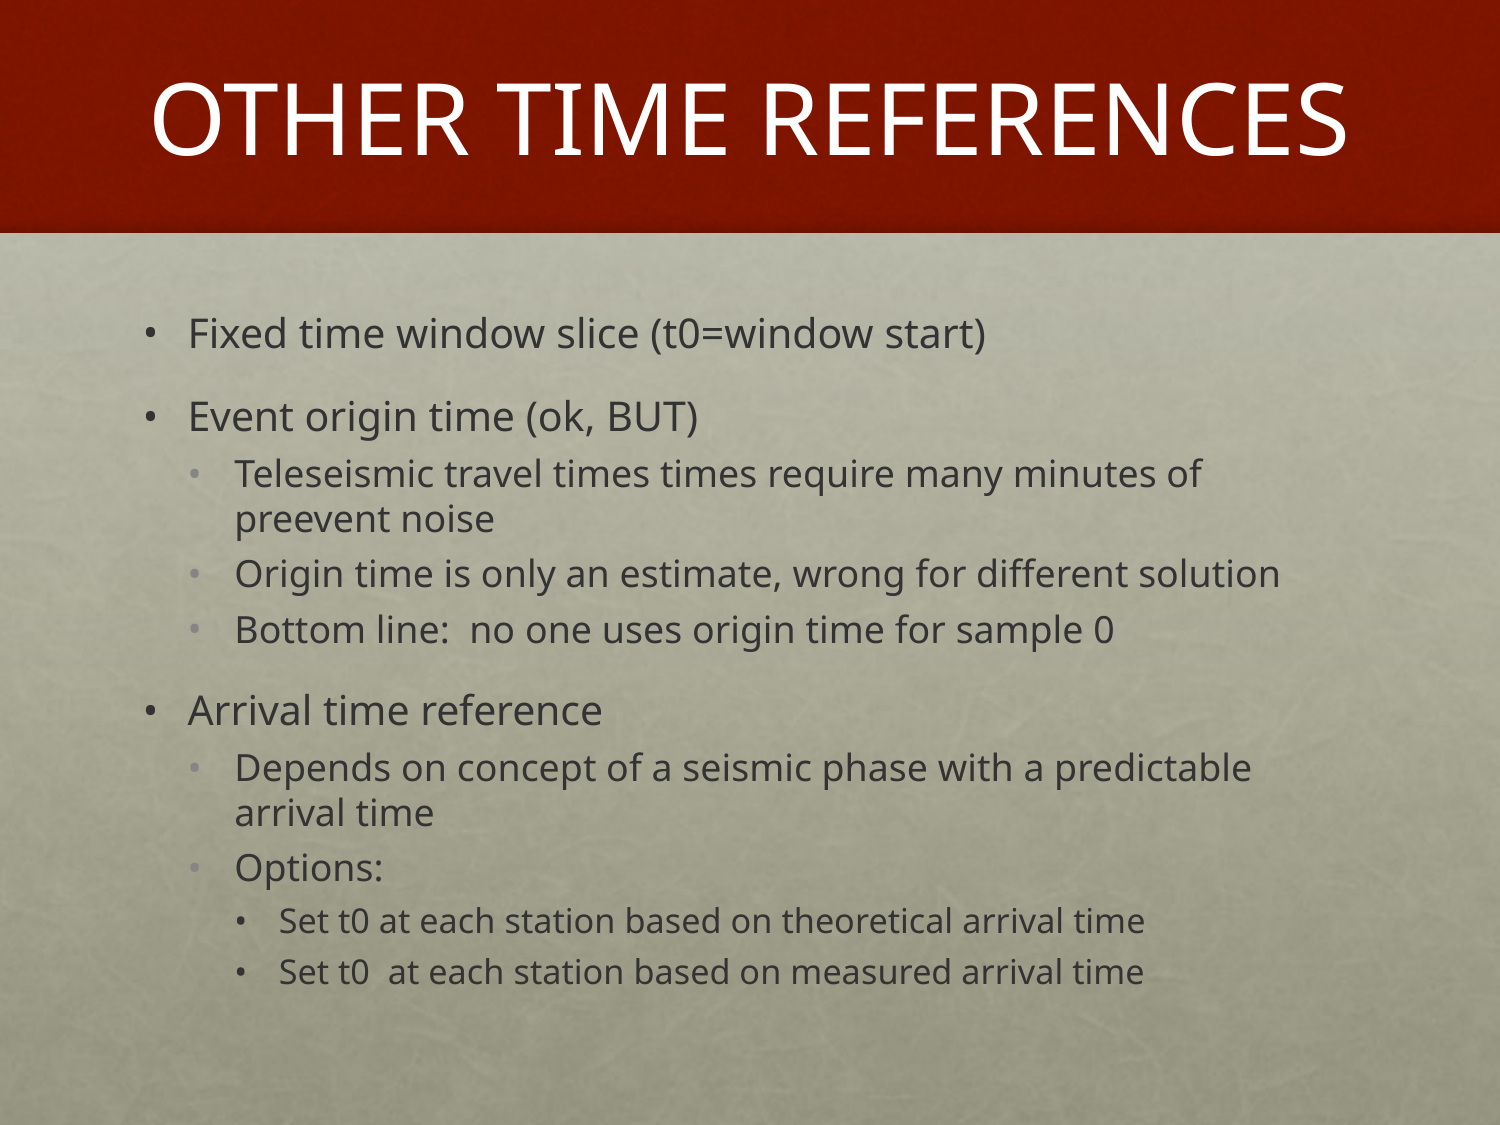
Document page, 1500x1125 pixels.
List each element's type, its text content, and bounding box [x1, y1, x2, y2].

list Fixed time window slice (t0=window start) Event origin time (ok, BUT) Teleseismic travel times times require many minutes of preevent noise Origin time is only an estimate, wrong for different solution Bottom line: no one uses origin time for sample 0 Arrival time reference Depends on concept of a seismic phase with a predictable arrival time Options: Set t0 at each station based on theoretical arrival time Set t0 at each station based on measured arrival time [127, 299, 1372, 1005]
picture [0, 214, 1500, 1125]
title OTHER TIME REFERENCES [127, 10, 1372, 221]
